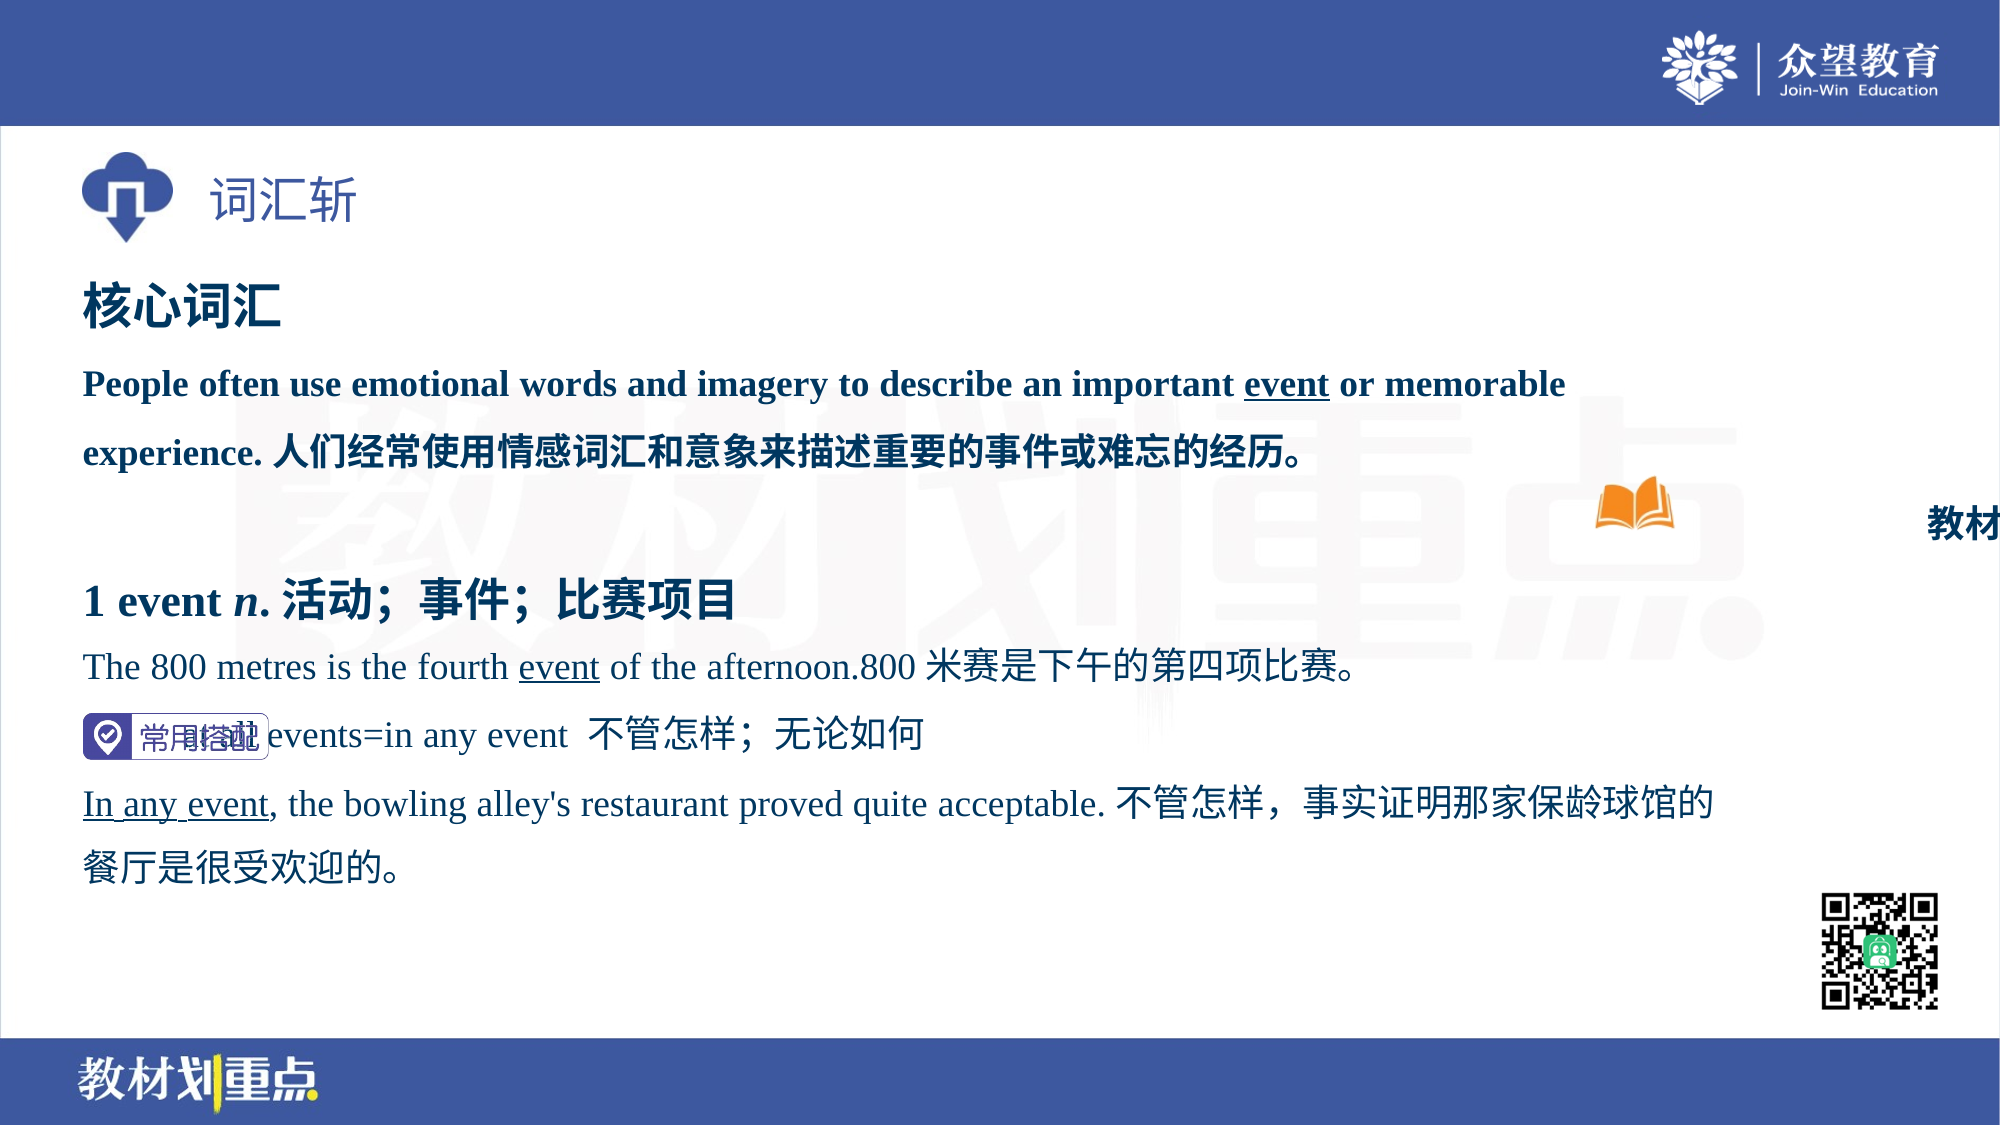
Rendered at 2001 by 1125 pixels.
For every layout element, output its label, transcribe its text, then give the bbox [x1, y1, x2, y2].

text_box People often use emotional words and imagery to describe an important event or memorable experience.人们经常使用情感词汇和意象来描述重要的事件或难忘的经历。 教材P90 [82, 335, 1817, 538]
text_box 1 event n.活动；事件；比赛项目 [82, 544, 1817, 652]
picture [0, 0, 2000, 1125]
text_box 核心词汇 [82, 247, 1817, 335]
